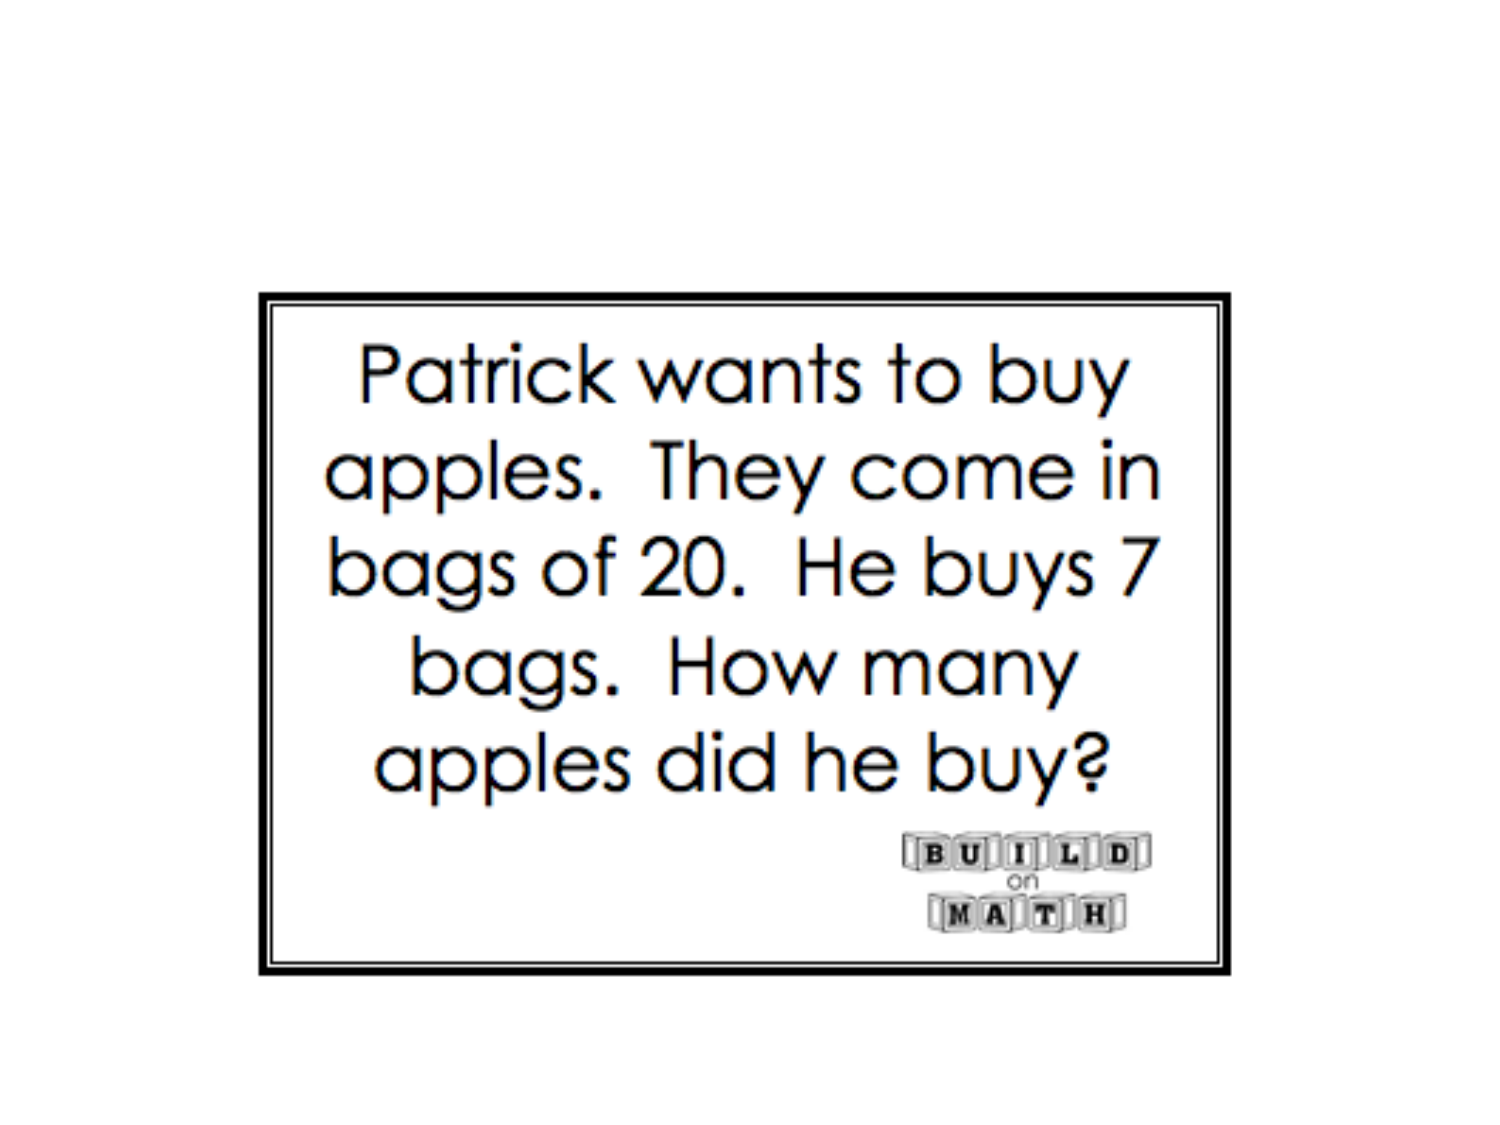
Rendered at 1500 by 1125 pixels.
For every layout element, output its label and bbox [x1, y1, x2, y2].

list [74, 262, 1426, 1006]
